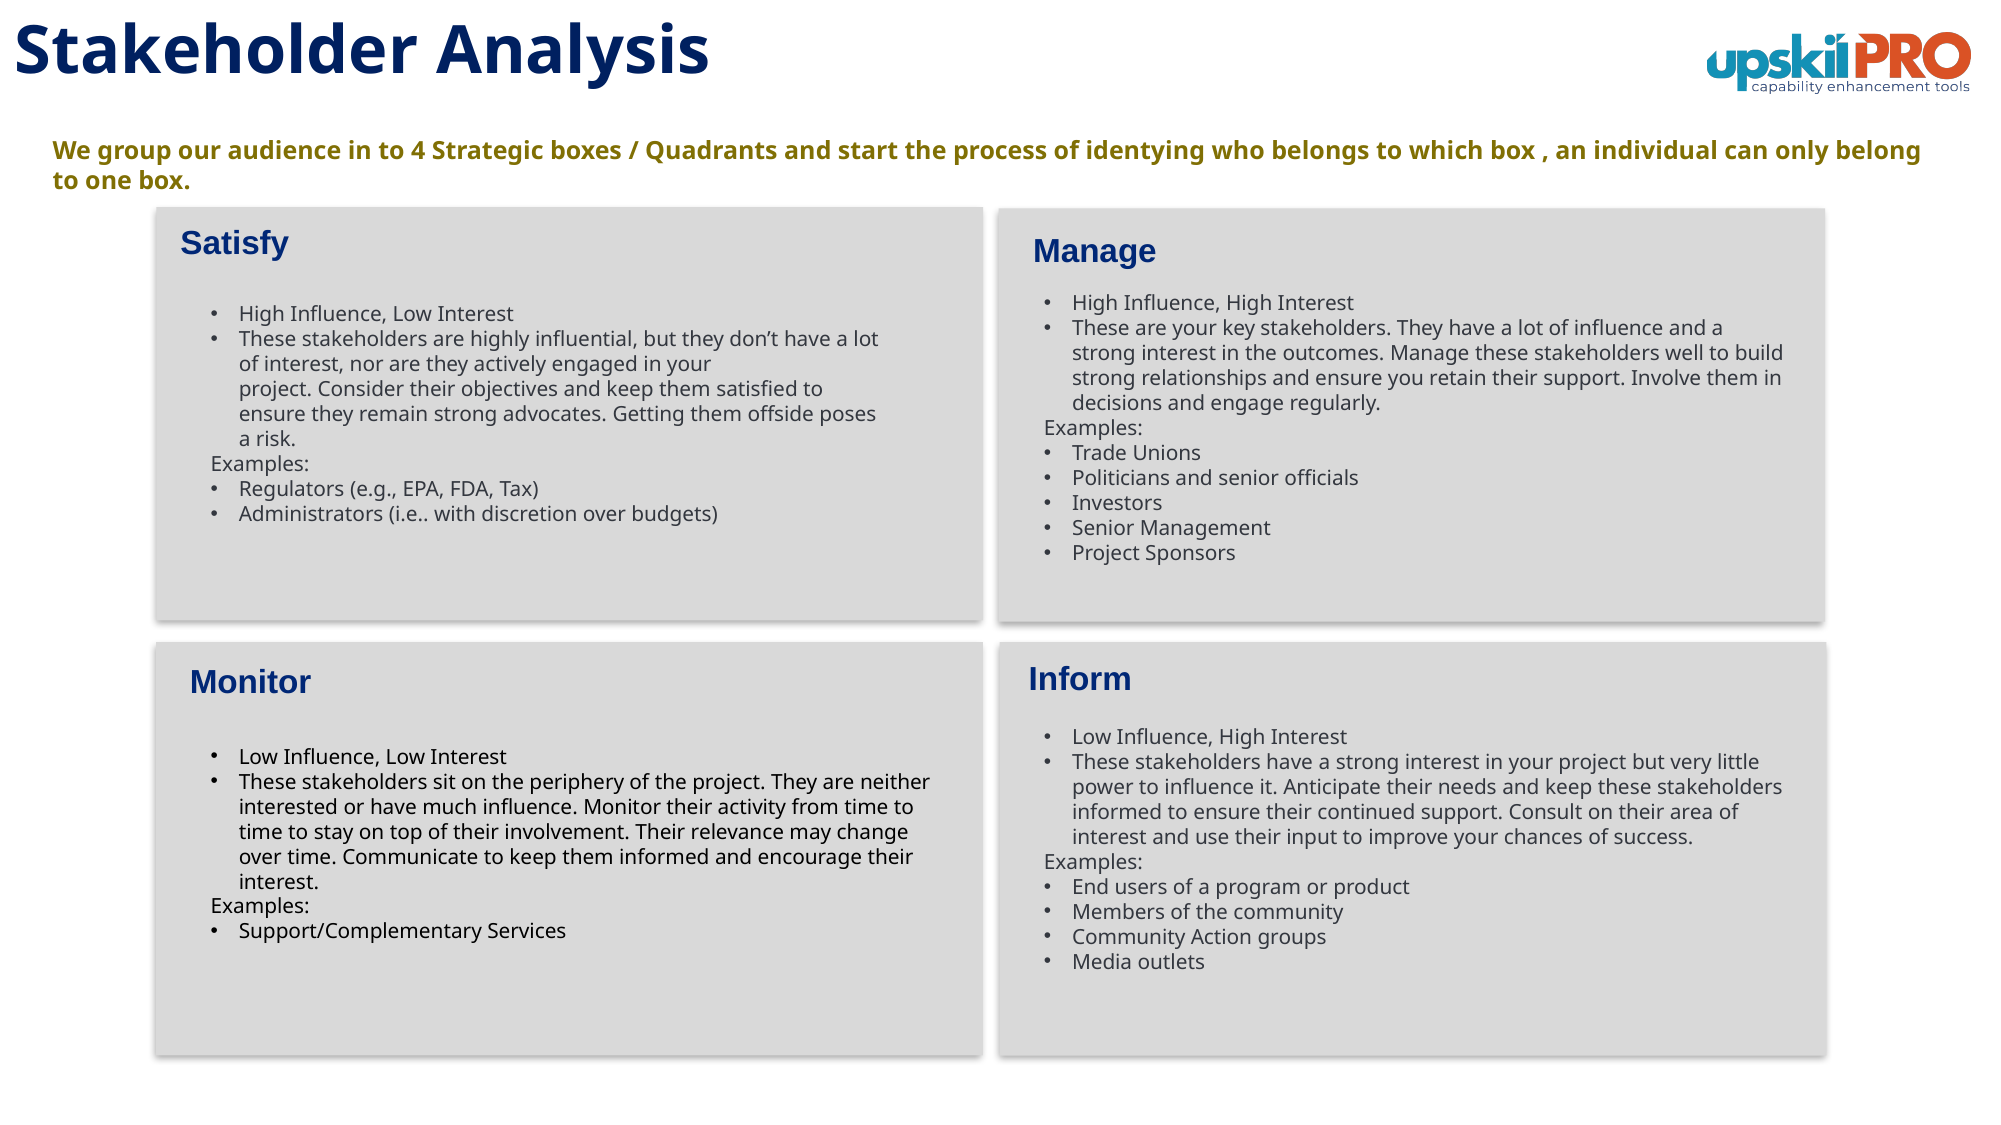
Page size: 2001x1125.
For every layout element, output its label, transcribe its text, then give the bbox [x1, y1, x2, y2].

text_box High Influence, Low Interest These stakeholders are highly influential, but they don’t have a lot of interest, nor are they actively engaged in your project. Consider their objectives and keep them satisfied to ensure they remain strong advocates. Getting them offside poses a risk. Examples: Regulators (e.g., EPA, FDA, Tax) Administrators (i.e.. with discretion over budgets) [195, 293, 897, 559]
text_box Low Influence, High Interest These stakeholders have a strong interest in your project but very little power to influence it. Anticipate their needs and keep these stakeholders informed to ensure their continued support. Consult on their area of interest and use their input to improve your chances of success. Examples: End users of a program or product Members of the community Community Action groups Media outlets [1029, 716, 1804, 1006]
text_box [156, 207, 984, 621]
text_box High Influence, High Interest These are your key stakeholders. They have a lot of influence and a strong interest in the outcomes. Manage these stakeholders well to build strong relationships and ensure you retain their support. Involve them in decisions and engage regularly. Examples: Trade Unions Politicians and senior officials Investors Senior Management Project Sponsors [1029, 257, 1802, 597]
text_box [156, 642, 983, 1056]
text_box Low Influence, Low Interest These stakeholders sit on the periphery of the project. They are neither interested or have much influence. Monitor their activity from time to time to stay on top of their involvement. Their relevance may change over time. Communicate to keep them informed and encourage their interest. Examples: Support/Complementary Services [195, 710, 967, 976]
text_box Stakeholder Analysis [0, 0, 1293, 95]
text_box [999, 642, 1827, 1056]
text_box Satisfy [165, 213, 547, 269]
text_box [998, 208, 1826, 622]
text_box Inform [1013, 649, 1395, 705]
text_box Monitor [165, 653, 547, 708]
text_box We group our audience in to 4 Strategic boxes / Quadrants and start the process of identying who belongs to which box , an individual can only belong to one box. [37, 126, 1963, 202]
text_box Manage [1018, 221, 1399, 277]
picture [1707, 32, 1971, 94]
